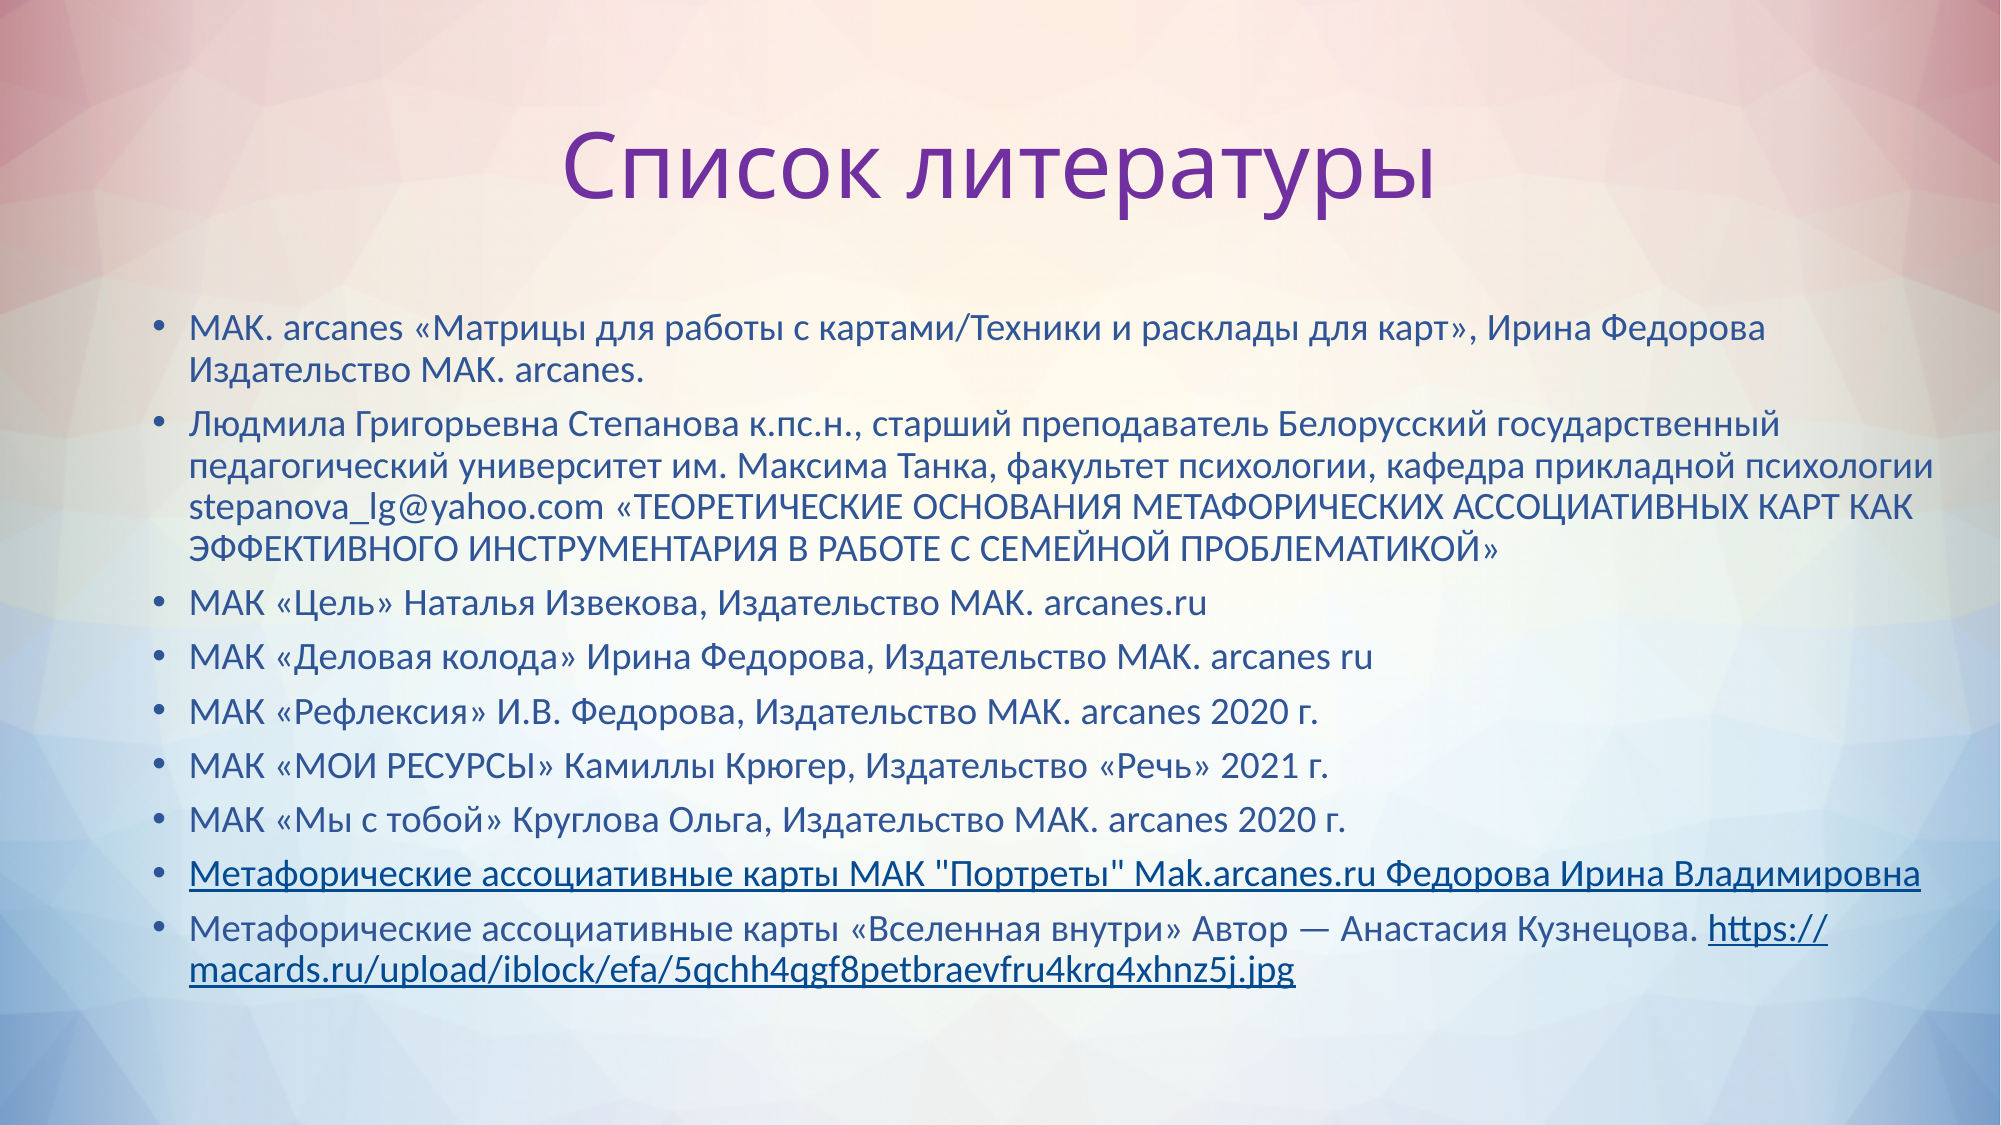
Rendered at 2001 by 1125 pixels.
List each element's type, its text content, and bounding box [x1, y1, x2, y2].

list MAK. arcanes «Матрицы для работы с картами/Техники и расклады для карт», Ирина Федорова Издательство MAK. arcanes. Людмила Григорьевна Степанова к.пс.н., старший преподаватель Белорусский государственный педагогический университет им. Максима Танка, факультет психологии, кафедра прикладной психологии stepanova_lg@yahoo.com «ТЕОРЕТИЧЕСКИЕ ОСНОВАНИЯ МЕТАФОРИЧЕСКИХ АССОЦИАТИВНЫХ КАРТ КАК ЭФФЕКТИВНОГО ИНСТРУМЕНТАРИЯ В РАБОТЕ С СЕМЕЙНОЙ ПРОБЛЕМАТИКОЙ» МАК «Цель» Наталья Извекова, Издательство MAK. arcanes.ru МАК «Деловая колода» Ирина Федорова, Издательство MAK. arcanes ru МАК «Рефлексия» И.В. Федорова, Издательство MAK. arcanes 2020 г. МАК «МОИ РЕСУРСЫ» Камиллы Крюгер, Издательство «Речь» 2021 г. МАК «Мы с тобой» Круглова Ольга, Издательство MAK. arcanes 2020 г. Метафорические ассоциативные карты МАК "Портреты" Mak.arcanes.ru Федорова Ирина Владимировна Метафорические ассоциативные карты «Вселенная внутри» Автор — Анастасия Кузнецова. https://macards.ru/upload/iblock/efa/5qchh4qgf8petbraevfru4krq4xhnz5j.jpg [137, 299, 1955, 1014]
picture [0, 0, 2001, 1125]
title Список литературы [137, 59, 1863, 278]
